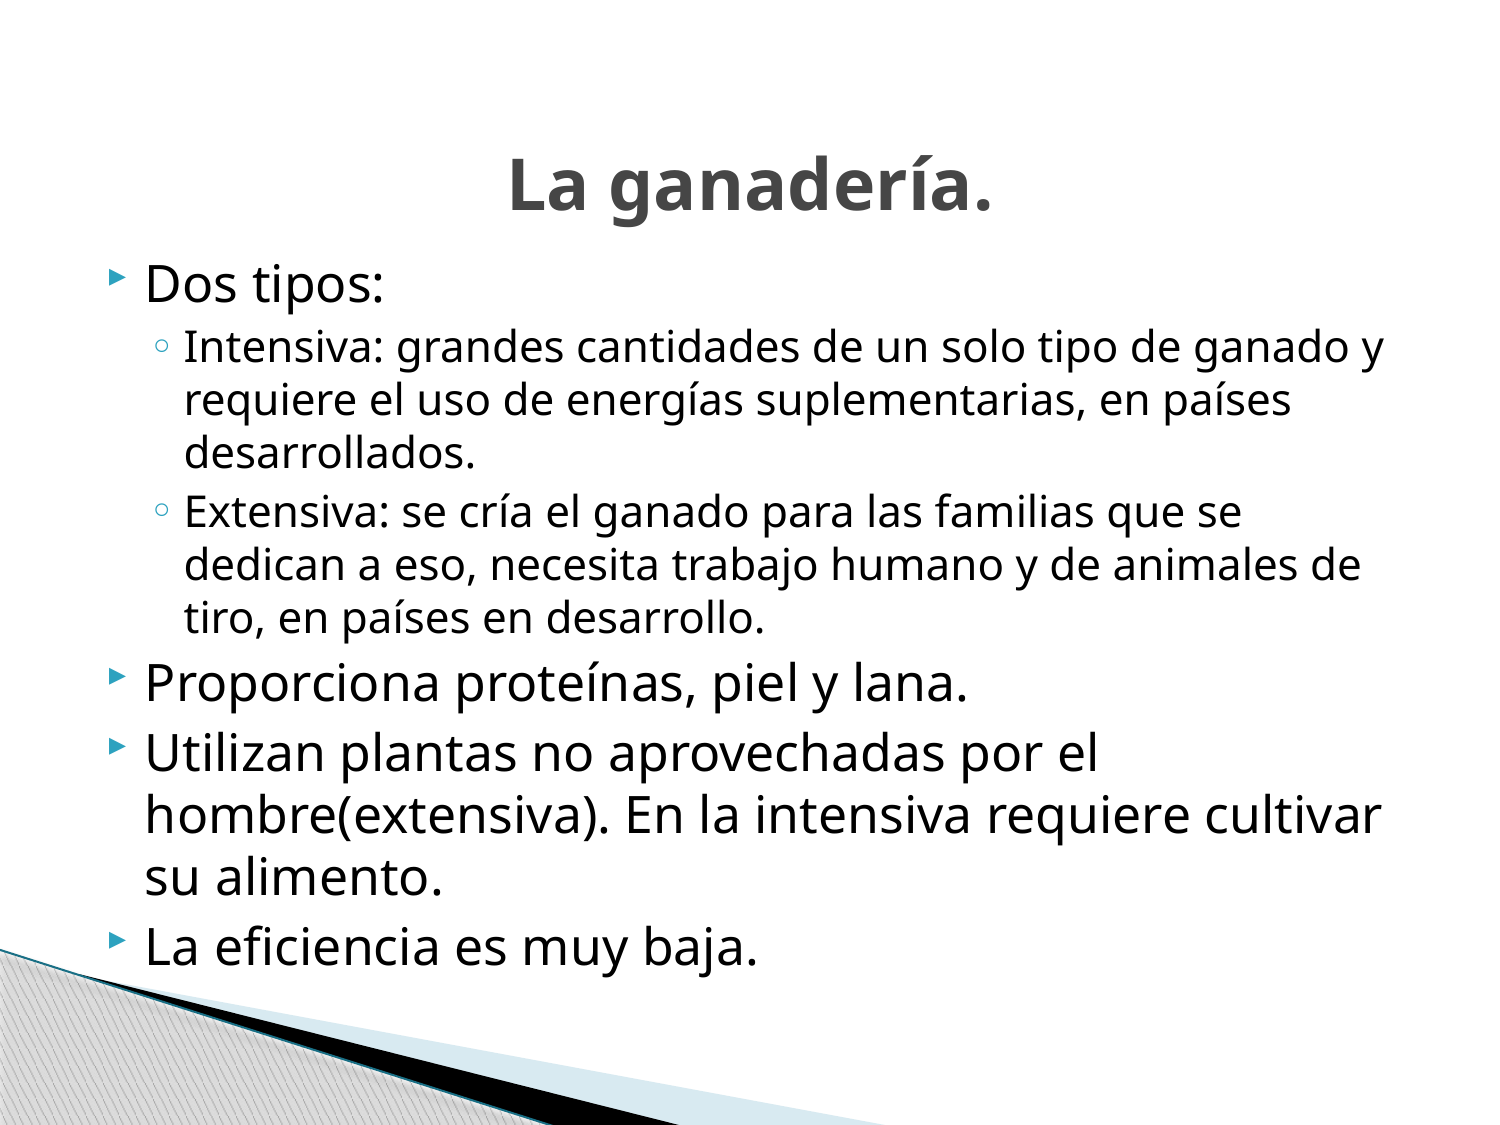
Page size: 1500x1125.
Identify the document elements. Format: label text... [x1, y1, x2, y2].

list Dos tipos: Intensiva: grandes cantidades de un solo tipo de ganado y requiere el uso de energías suplementarias, en países desarrollados. Extensiva: se cría el ganado para las familias que se dedican a eso, necesita trabajo humano y de animales de tiro, en países en desarrollo. Proporciona proteínas, piel y lana. Utilizan plantas no aprovechadas por el hombre(extensiva). En la intensiva requiere cultivar su alimento. La eficiencia es muy baja. [75, 243, 1425, 986]
title La ganadería. [75, 45, 1425, 233]
